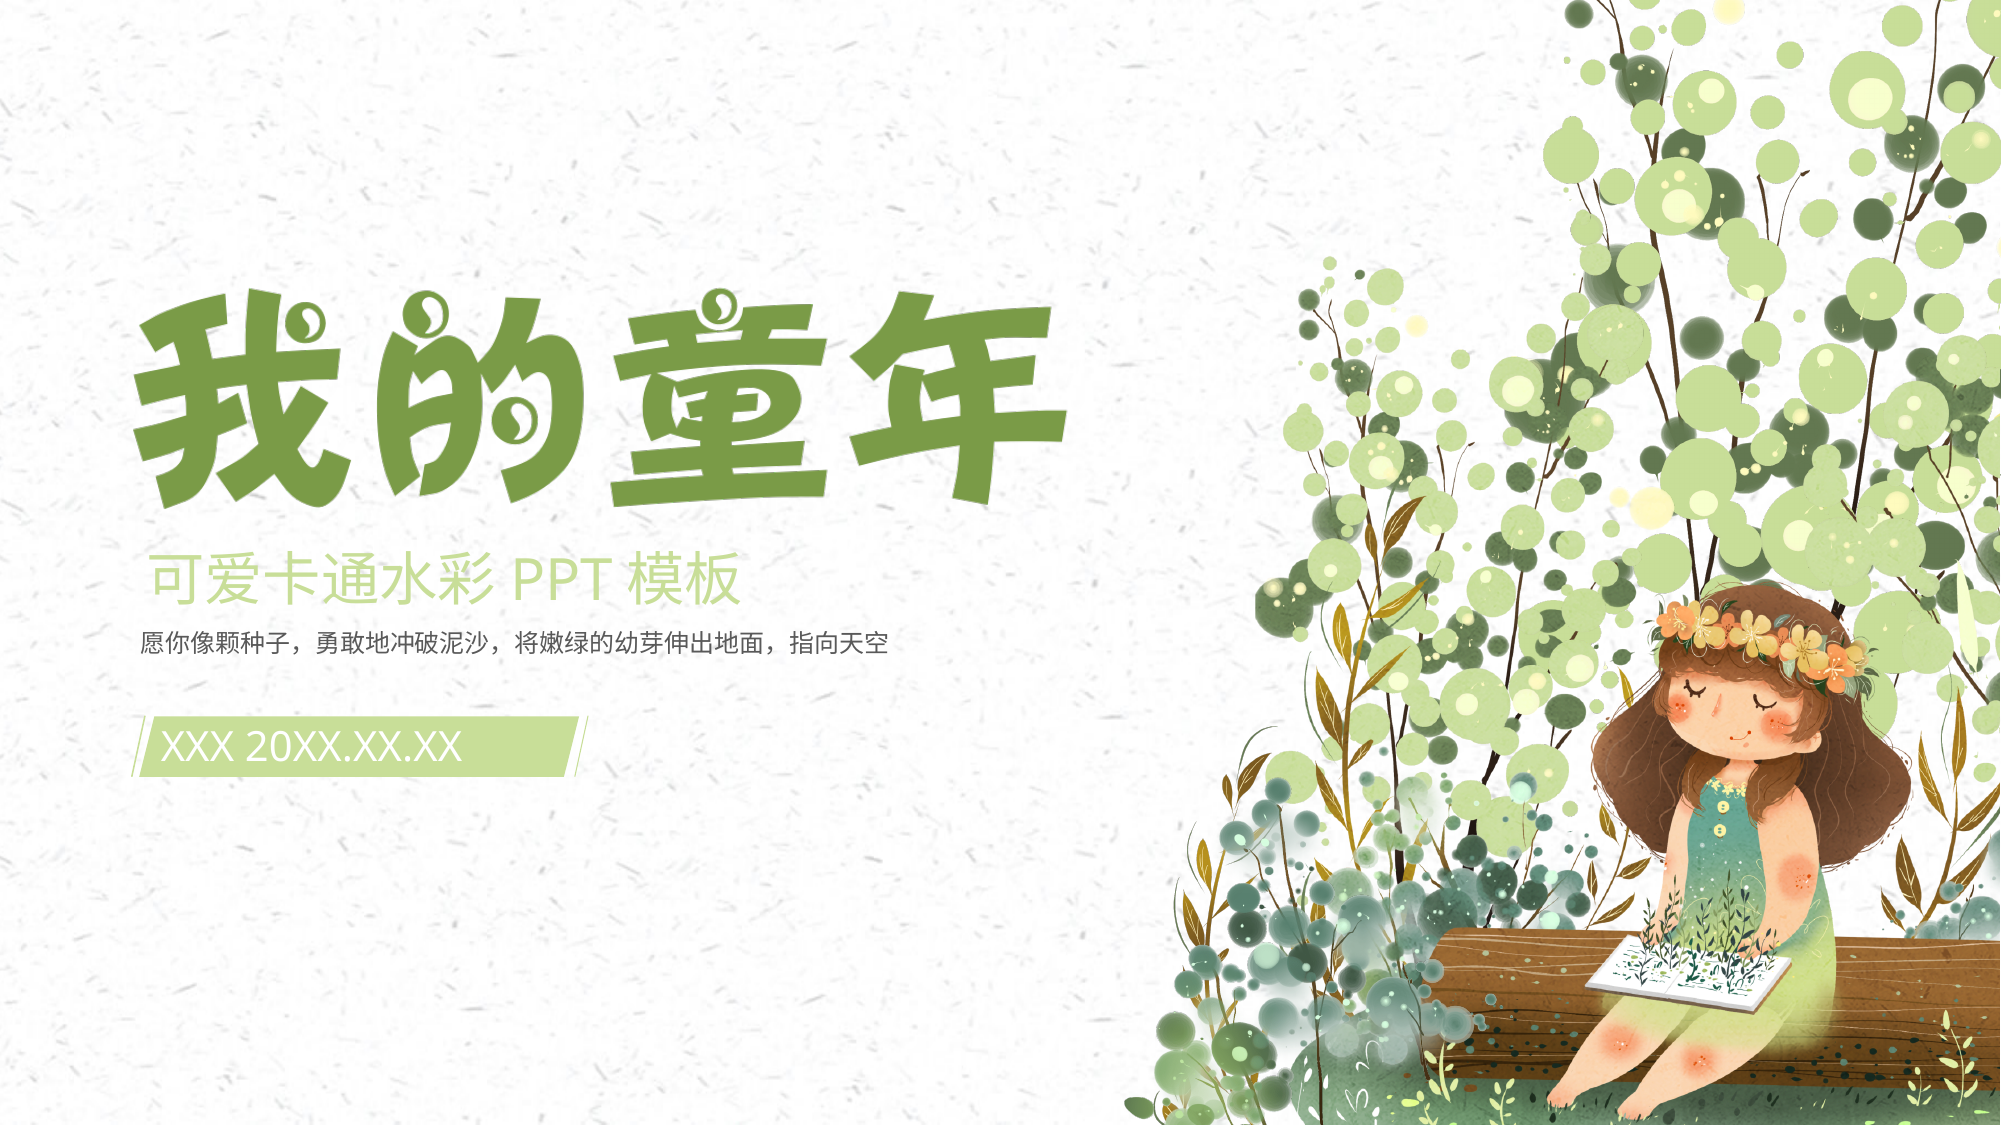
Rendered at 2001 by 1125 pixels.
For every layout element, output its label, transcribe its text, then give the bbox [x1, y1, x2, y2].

text_box 愿你像颗种子，勇敢地冲破泥沙，将嫩绿的幼芽伸出地面，指向天空 [125, 620, 1109, 665]
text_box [131, 715, 588, 777]
picture [0, 0, 2001, 1125]
text_box 可爱卡通水彩PPT模板 [131, 558, 1089, 620]
